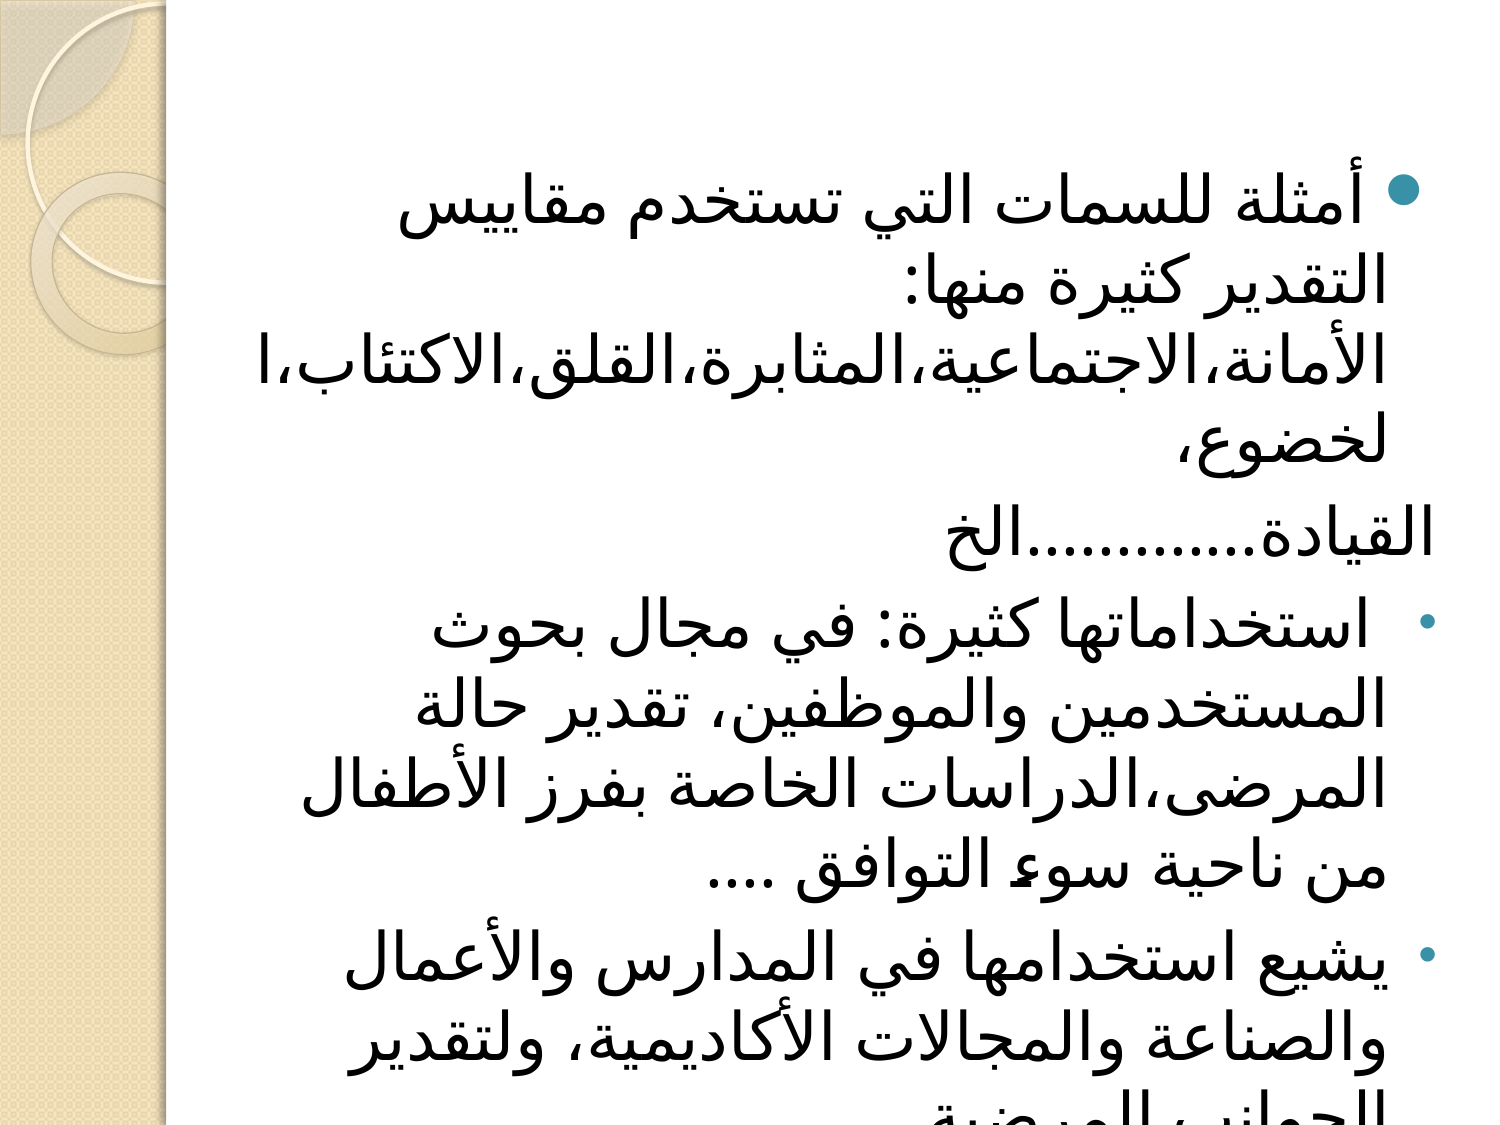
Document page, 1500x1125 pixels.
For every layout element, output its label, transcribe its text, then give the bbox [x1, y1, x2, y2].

list أمثلة للسمات التي تستخدم مقاييس التقدير كثيرة منها: الأمانة،الاجتماعية،المثابرة،القلق،الاكتئاب،الخضوع، القيادة.............الخ استخداماتها كثيرة: في مجال بحوث المستخدمين والموظفين، تقدير حالة المرضى،الدراسات الخاصة بفرز الأطفال من ناحية سوء التوافق .... يشيع استخدامها في المدارس والأعمال والصناعة والمجالات الأكاديمية، ولتقدير الجوانب المرضية تعتمد على الملاحظة التي يقوم بها الشخص. [235, 149, 1466, 1025]
